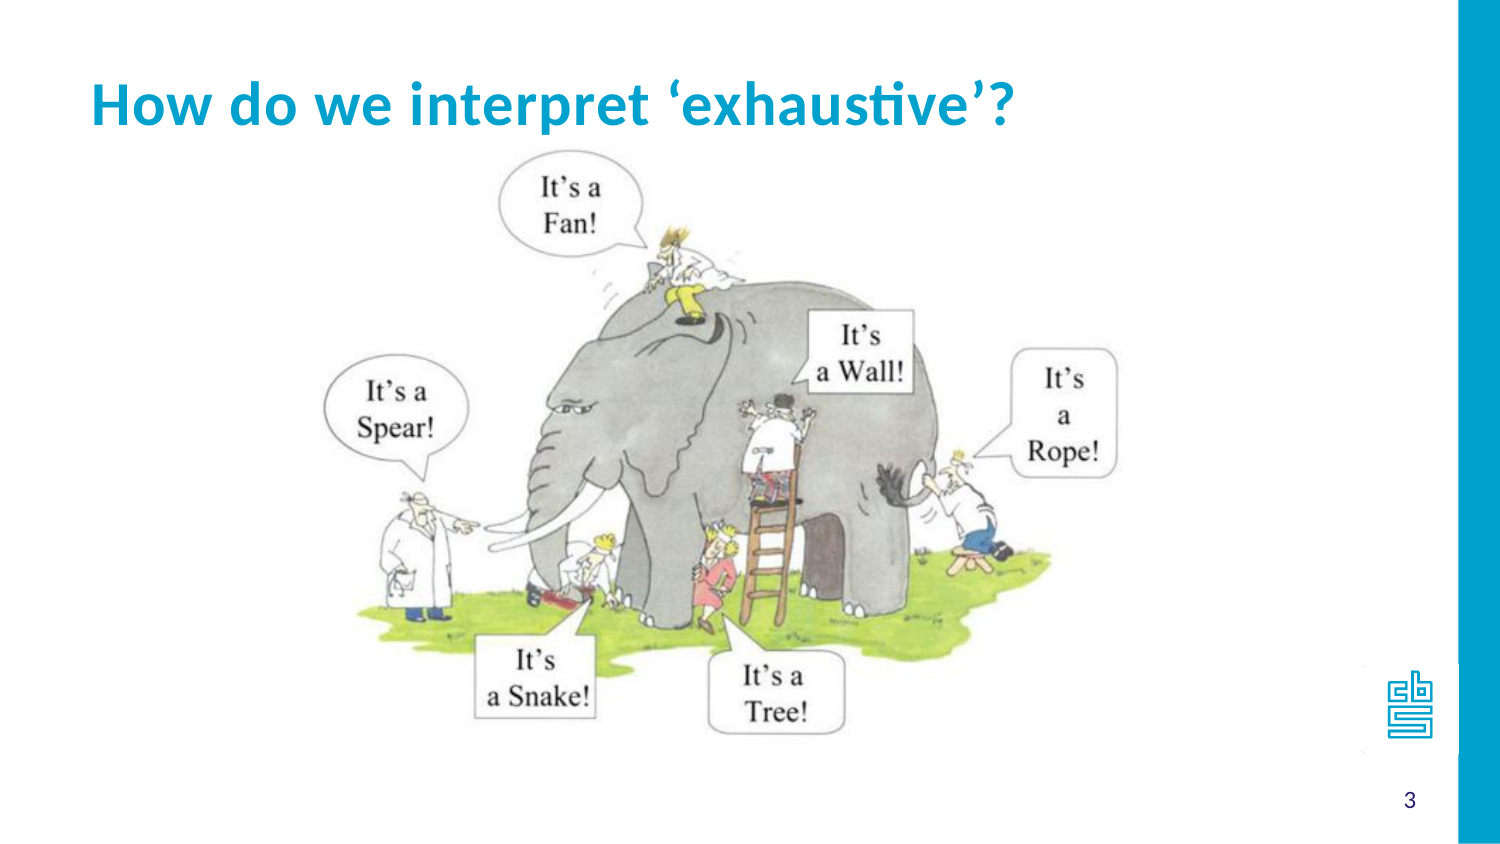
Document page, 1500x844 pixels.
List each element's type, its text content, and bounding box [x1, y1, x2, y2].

picture [103, 89, 118, 101]
slide_number 3 [1361, 772, 1459, 826]
list How do we interpret ‘exhaustive’? [76, 55, 1329, 139]
picture [82, 89, 1341, 798]
picture [1361, 664, 1458, 754]
picture [240, 101, 250, 119]
